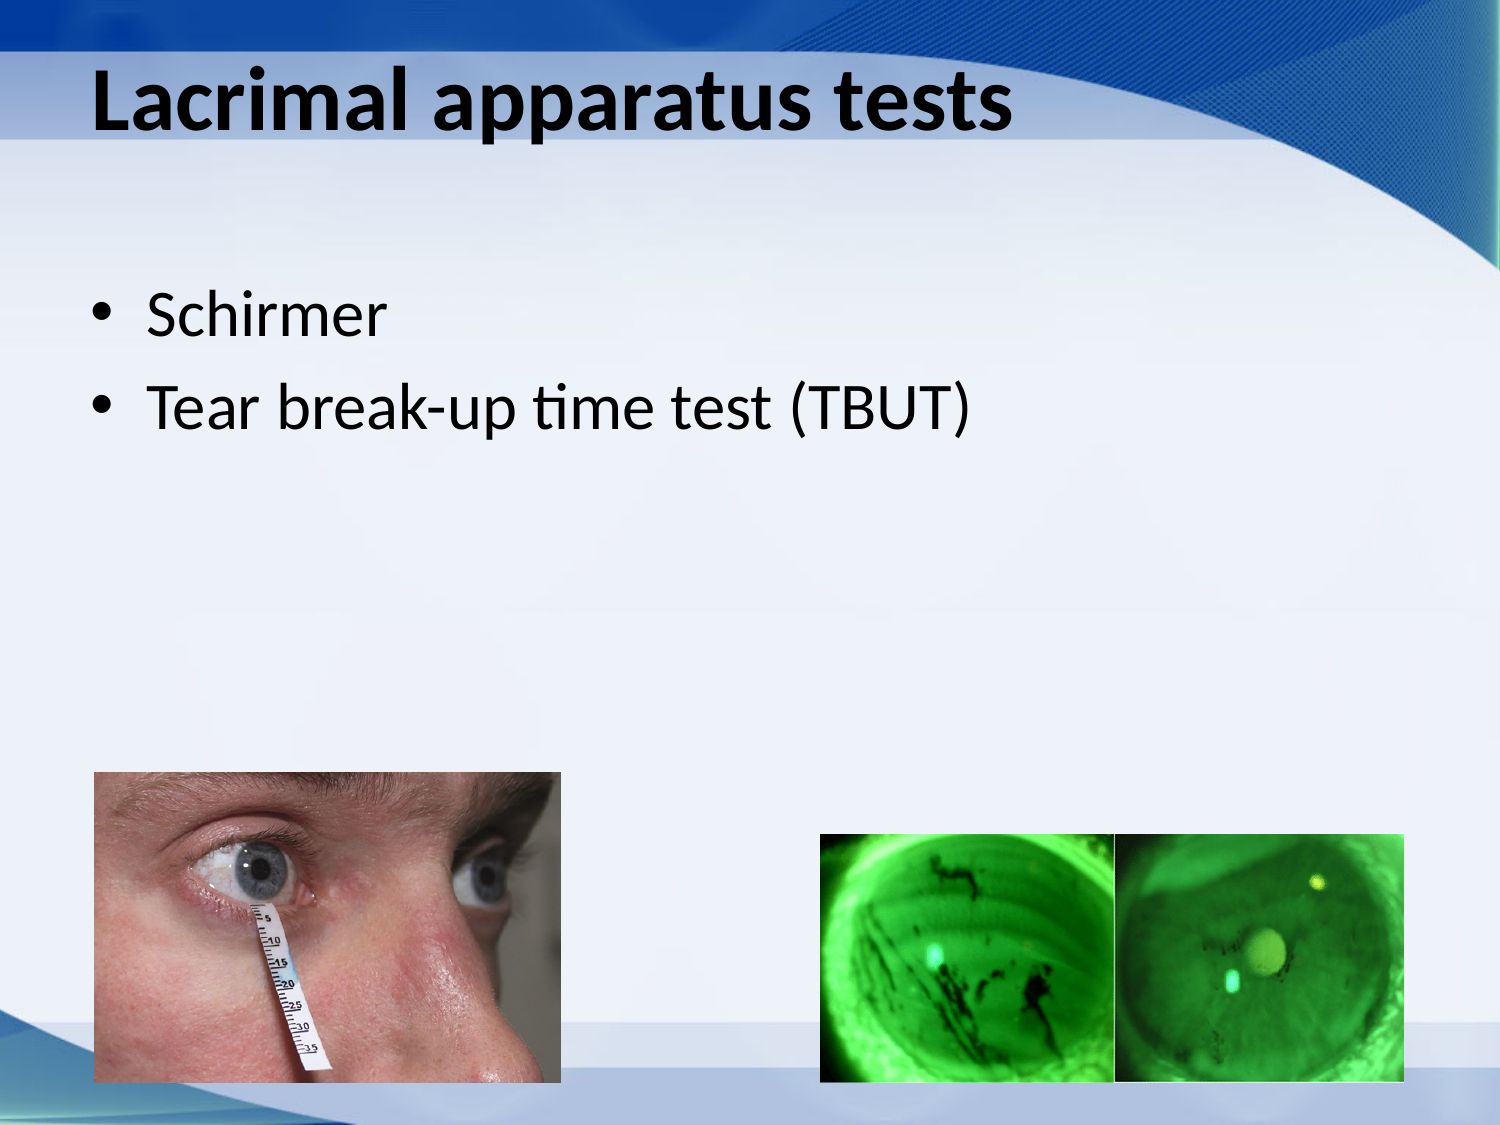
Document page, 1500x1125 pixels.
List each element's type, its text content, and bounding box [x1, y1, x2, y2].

picture [0, 0, 1500, 1125]
list Schirmer Tear break-up time test (TBUT) [75, 262, 1425, 1005]
title Lacrimal apparatus tests [76, 0, 1427, 188]
